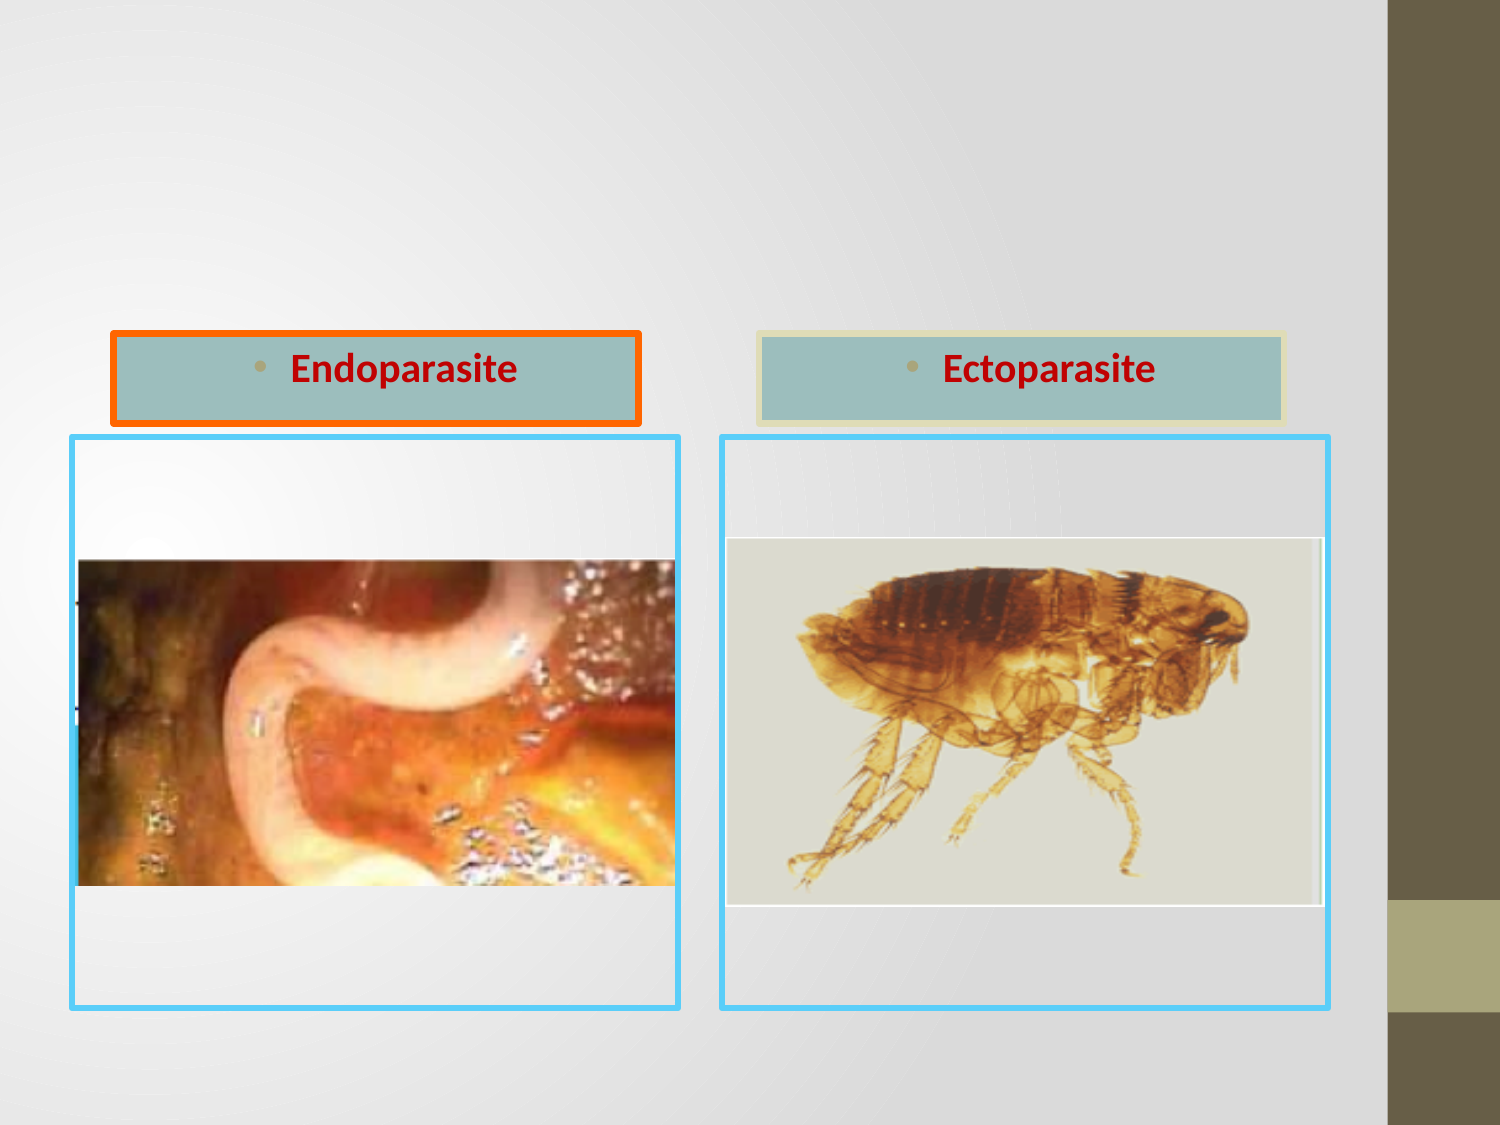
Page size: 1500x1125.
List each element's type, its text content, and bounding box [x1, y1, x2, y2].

text_box Endoparasite [112, 332, 639, 424]
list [74, 439, 676, 1006]
text_box Ectoparasite [758, 332, 1285, 424]
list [724, 439, 1326, 1006]
